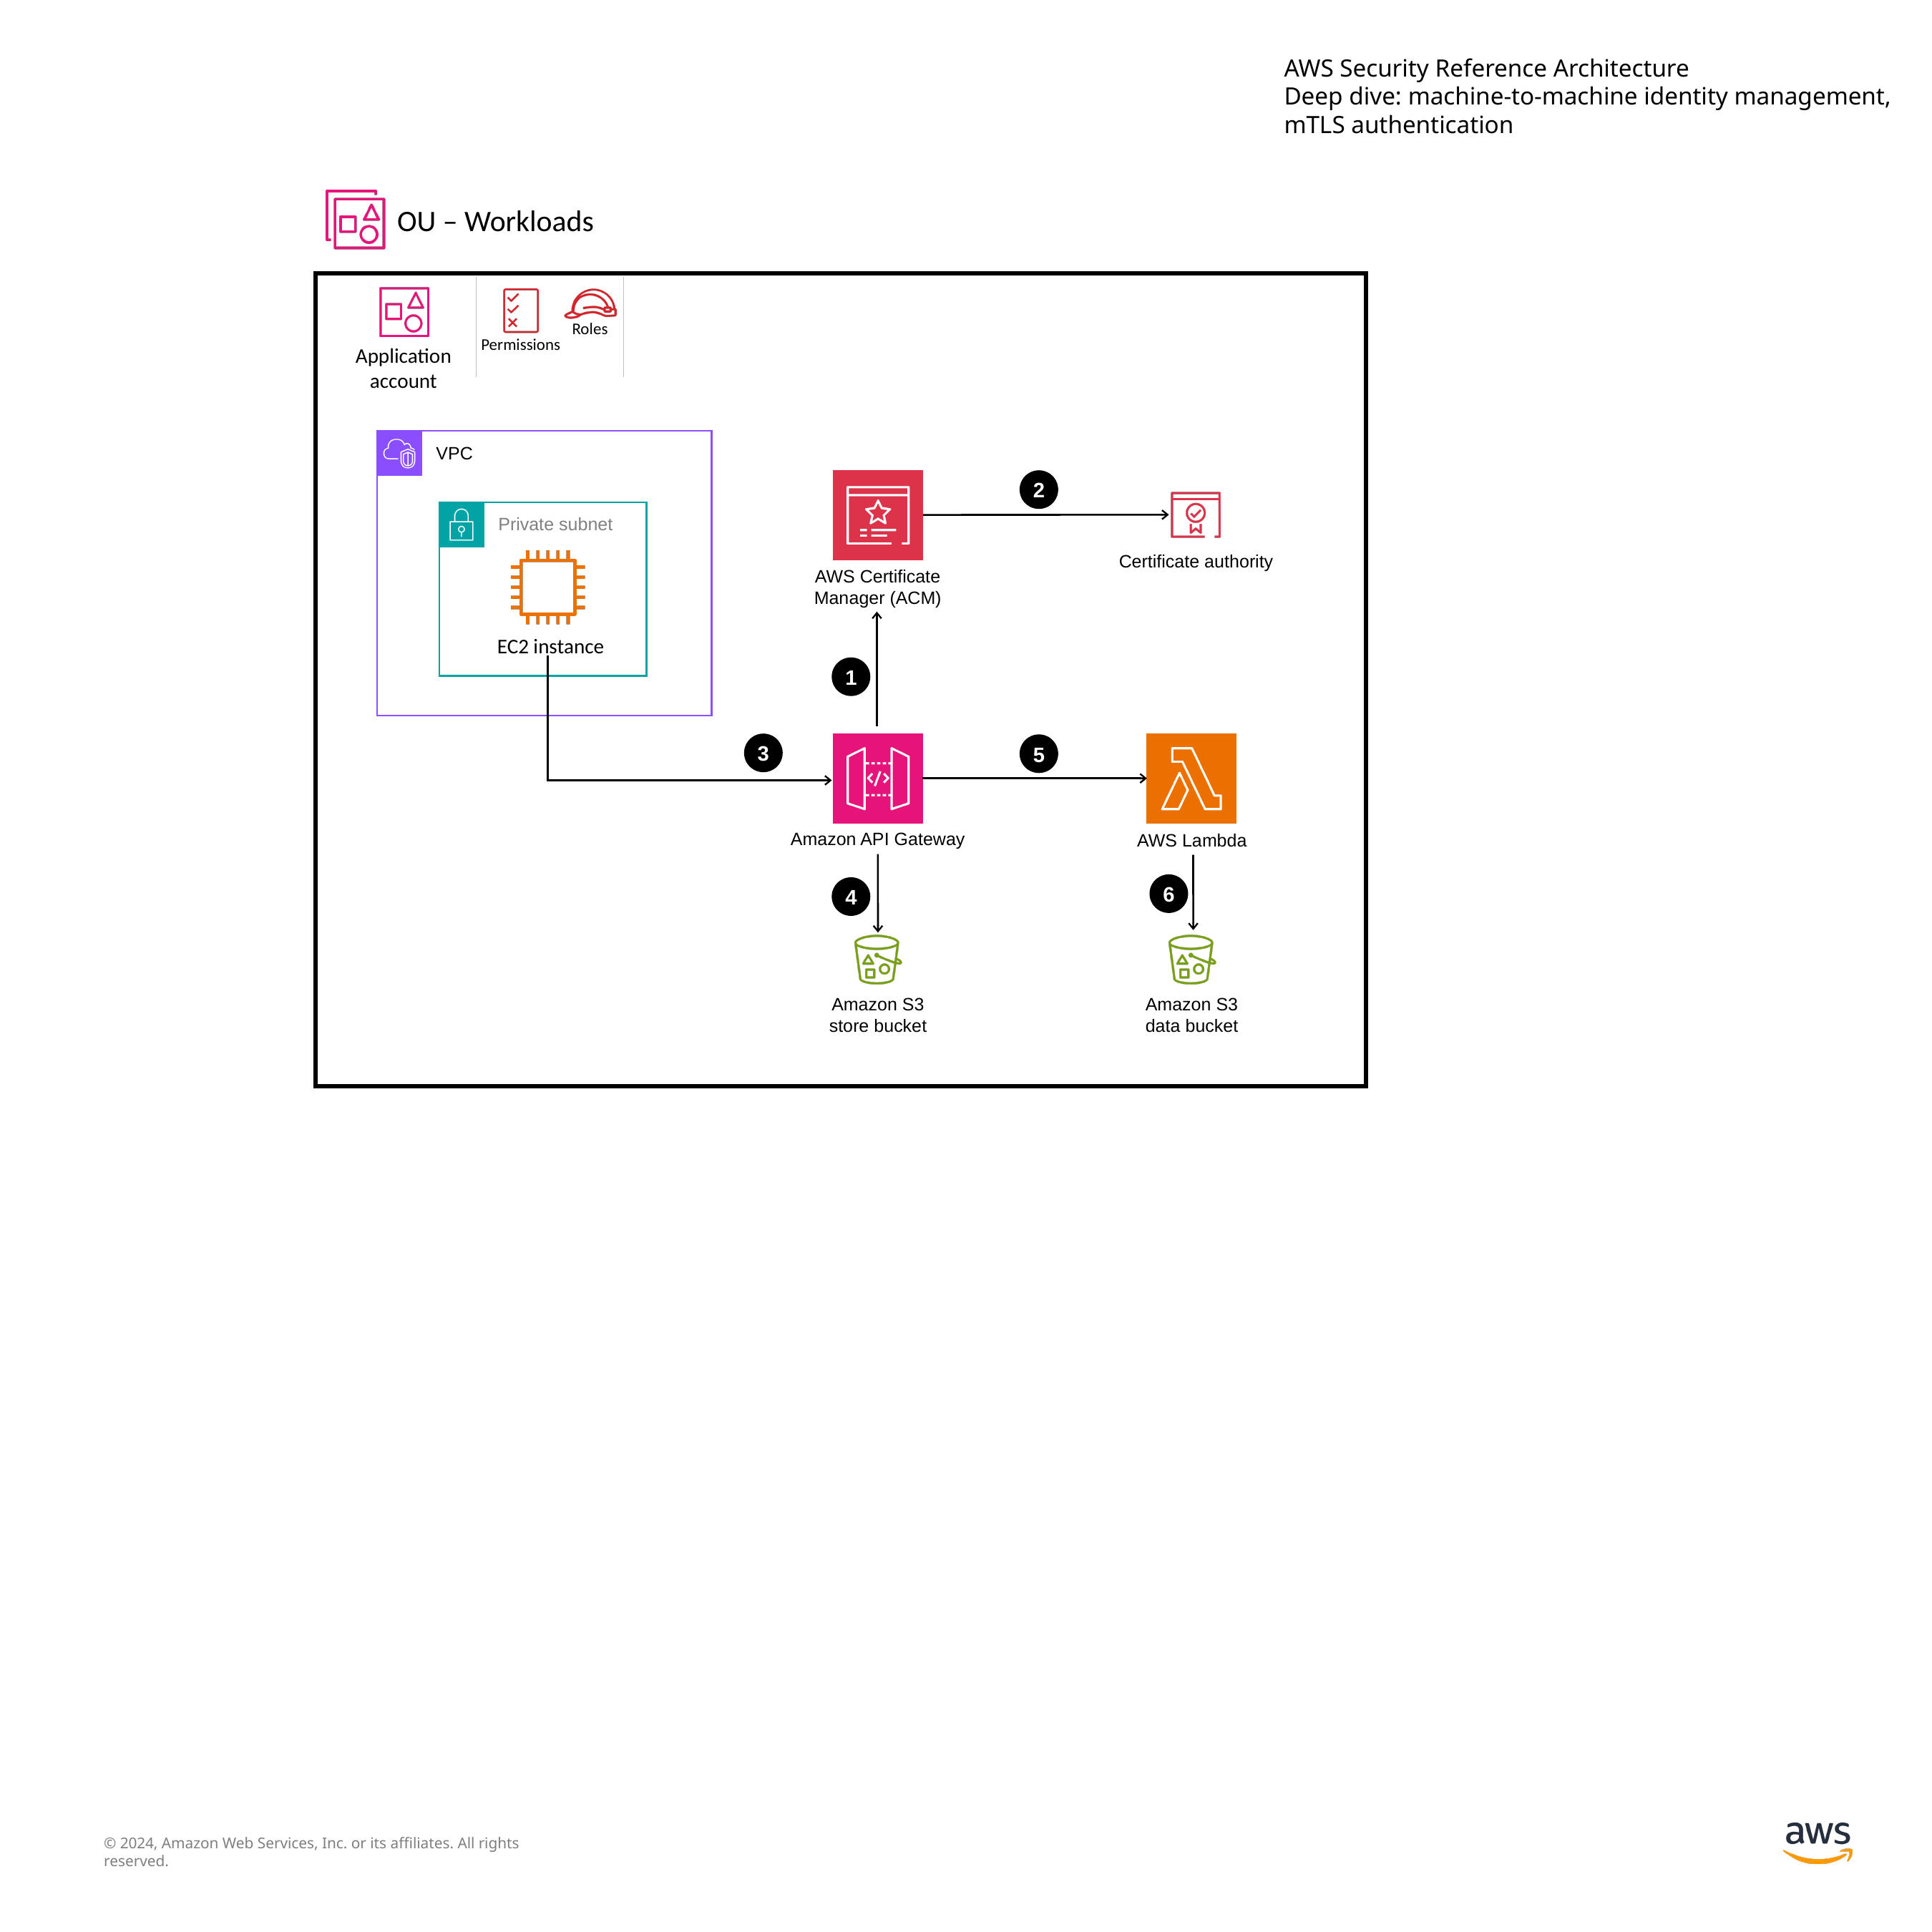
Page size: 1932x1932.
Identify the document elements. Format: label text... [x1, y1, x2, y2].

text_box 2 [1018, 469, 1059, 510]
text_box Amazon S3 store bucket [802, 987, 954, 1042]
text_box Amazon API Gateway [746, 822, 1010, 854]
picture [507, 547, 589, 628]
text_box [315, 273, 1367, 1087]
text_box Amazon S3 data bucket [1116, 987, 1268, 1042]
text_box Certificate authority [1107, 544, 1285, 577]
picture [1783, 1823, 1853, 1864]
text_box OU – Workloads [388, 196, 664, 243]
picture [833, 733, 923, 824]
text_box AWS Lambda [1112, 824, 1272, 856]
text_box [439, 502, 647, 676]
text_box 5 [1018, 733, 1059, 774]
picture [323, 187, 388, 252]
picture [1169, 487, 1223, 542]
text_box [624, 276, 628, 343]
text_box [484, 287, 587, 360]
text_box 1 [831, 656, 872, 697]
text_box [552, 276, 623, 343]
picture [851, 932, 905, 987]
text_box 4 [831, 876, 872, 917]
picture [1165, 932, 1219, 987]
picture [833, 470, 923, 560]
text_box [547, 676, 832, 786]
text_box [323, 285, 484, 399]
picture [1146, 733, 1236, 824]
text_box AWS Certificate Manager (ACM) [743, 560, 1012, 613]
text_box 6 [1148, 873, 1189, 914]
text_box 3 [743, 733, 784, 774]
text_box AWS Security Reference Architecture Deep dive: machine-to-machine identity management, mTLS authentication [1273, 47, 1903, 144]
picture [376, 431, 422, 476]
